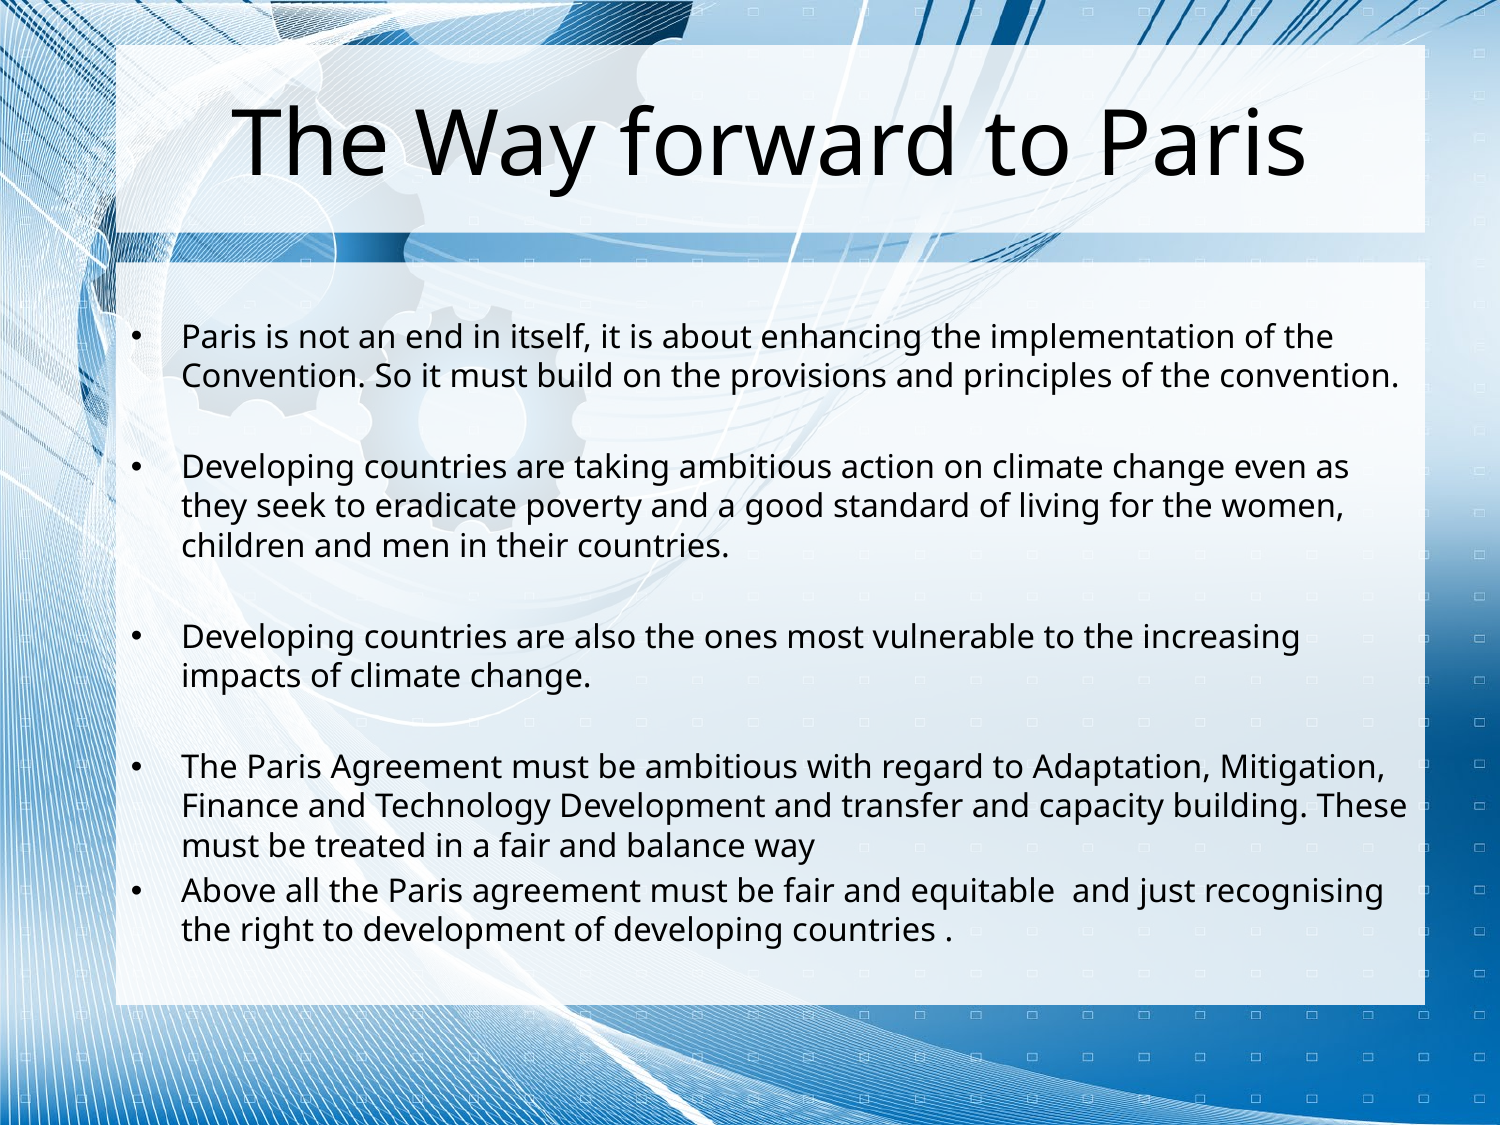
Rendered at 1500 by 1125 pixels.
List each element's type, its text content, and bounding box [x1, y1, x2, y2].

title The Way forward to Paris [115, 45, 1425, 233]
picture [0, 0, 1500, 1125]
list Paris is not an end in itself, it is about enhancing the implementation of the Convention. So it must build on the provisions and principles of the convention. Developing countries are taking ambitious action on climate change even as they seek to eradicate poverty and a good standard of living for the women, children and men in their countries. Developing countries are also the ones most vulnerable to the increasing impacts of climate change. The Paris Agreement must be ambitious with regard to Adaptation, Mitigation, Finance and Technology Development and transfer and capacity building. These must be treated in a fair and balance way Above all the Paris agreement must be fair and equitable and just recognising the right to development of developing countries . [115, 262, 1425, 1005]
